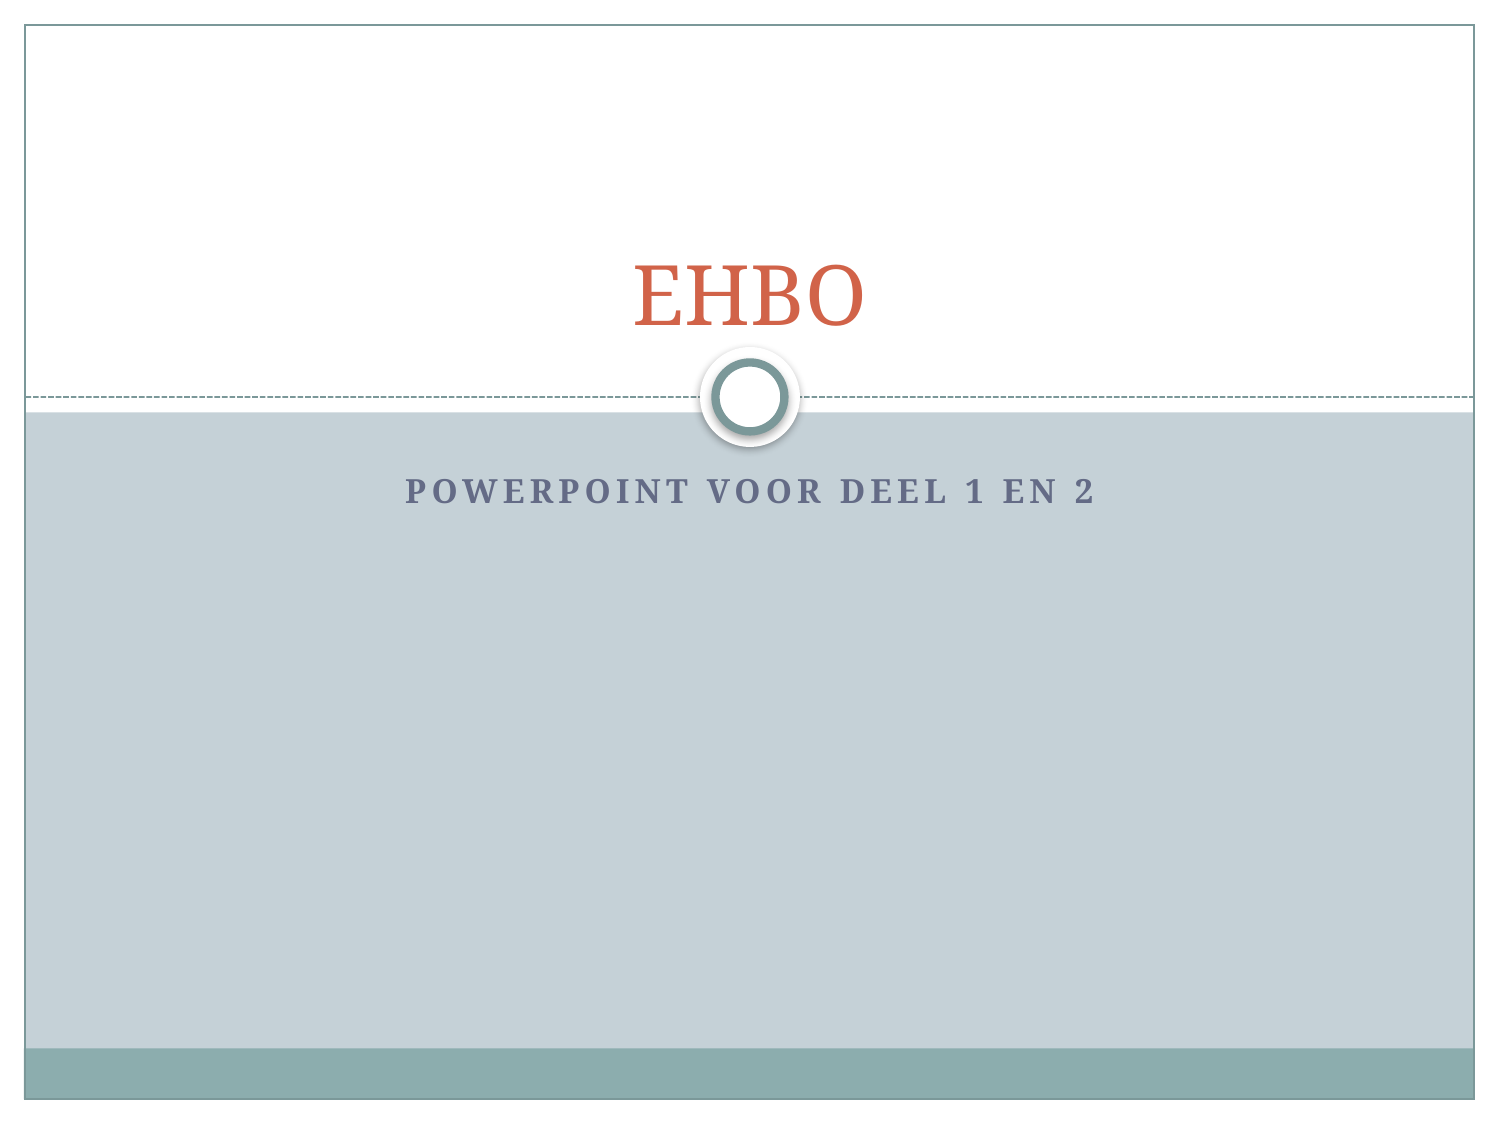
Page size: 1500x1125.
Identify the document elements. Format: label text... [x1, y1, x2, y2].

subtitle Powerpoint voor deel 1 en 2 [225, 462, 1275, 750]
title EHBO [112, 62, 1388, 350]
